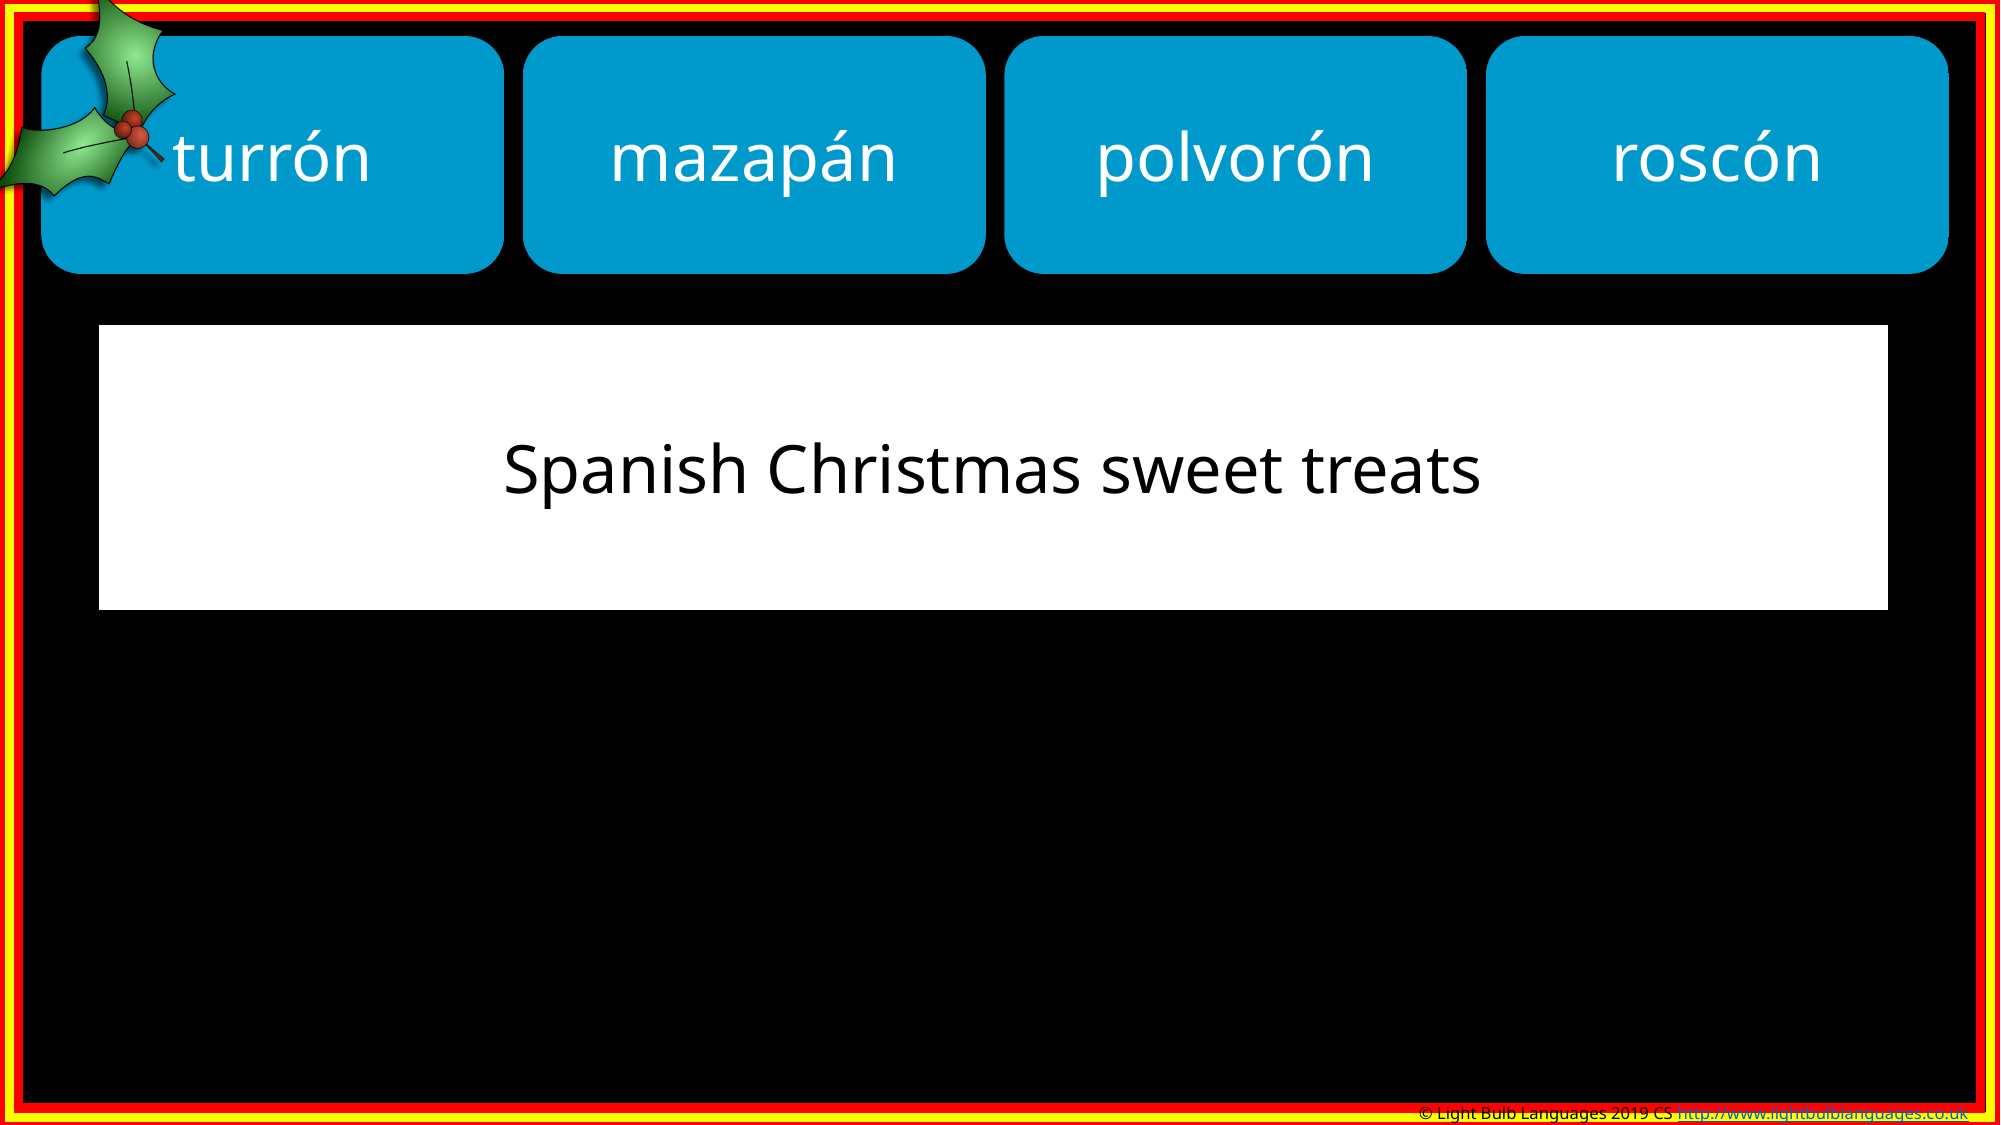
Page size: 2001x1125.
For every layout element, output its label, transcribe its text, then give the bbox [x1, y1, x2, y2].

text_box polvorón [1003, 34, 1469, 275]
text_box [0, 211, 1404, 1125]
text_box [9, 211, 1404, 1118]
text_box Spanish Christmas sweet treats [99, 325, 1888, 610]
text_box [197, 8, 1992, 1095]
picture [0, 0, 197, 211]
text_box [17, 15, 1982, 1109]
text_box roscón [1484, 34, 1950, 275]
picture [174, 138, 194, 181]
text_box turrón [40, 34, 506, 275]
text_box © Light Bulb Languages 2019 CS http://www.lightbulblanguages.co.uk [1404, 1095, 2000, 1125]
text_box mazapán [521, 34, 987, 275]
text_box [197, 0, 2000, 1095]
